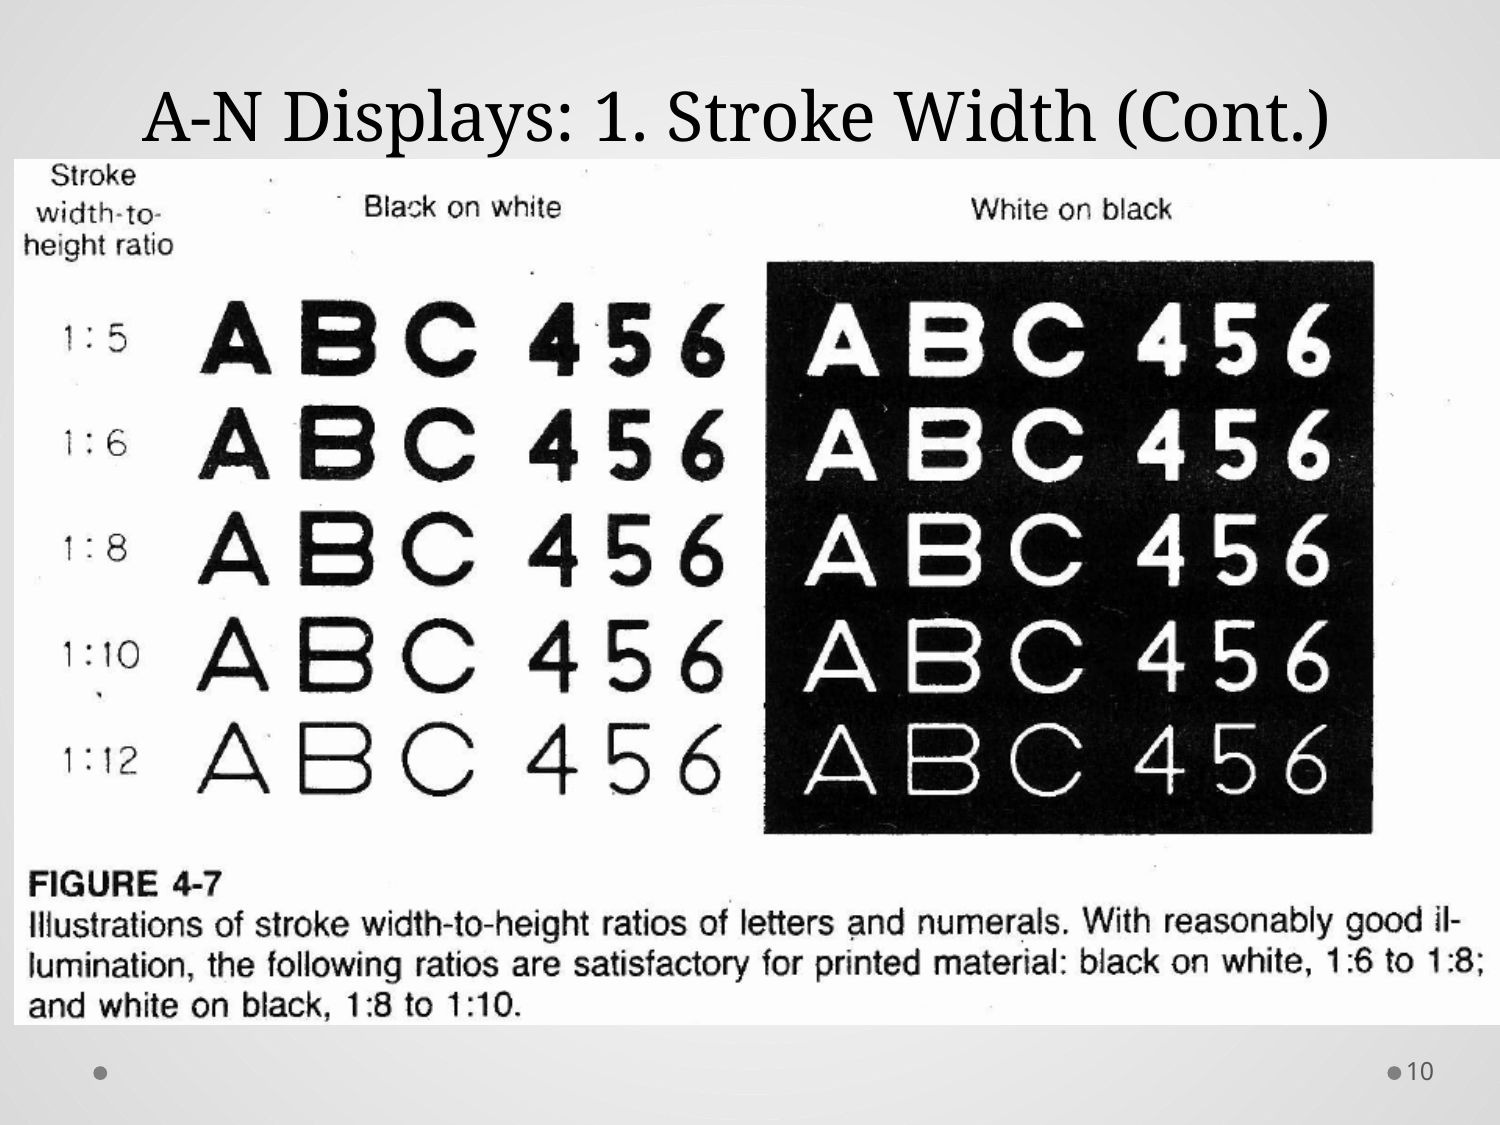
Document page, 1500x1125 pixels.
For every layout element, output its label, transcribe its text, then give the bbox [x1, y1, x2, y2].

picture [13, 159, 1500, 1026]
title A-N Displays: 1. Stroke Width (Cont.) [62, 62, 1413, 157]
slide_number 10 [1401, 1042, 1494, 1103]
